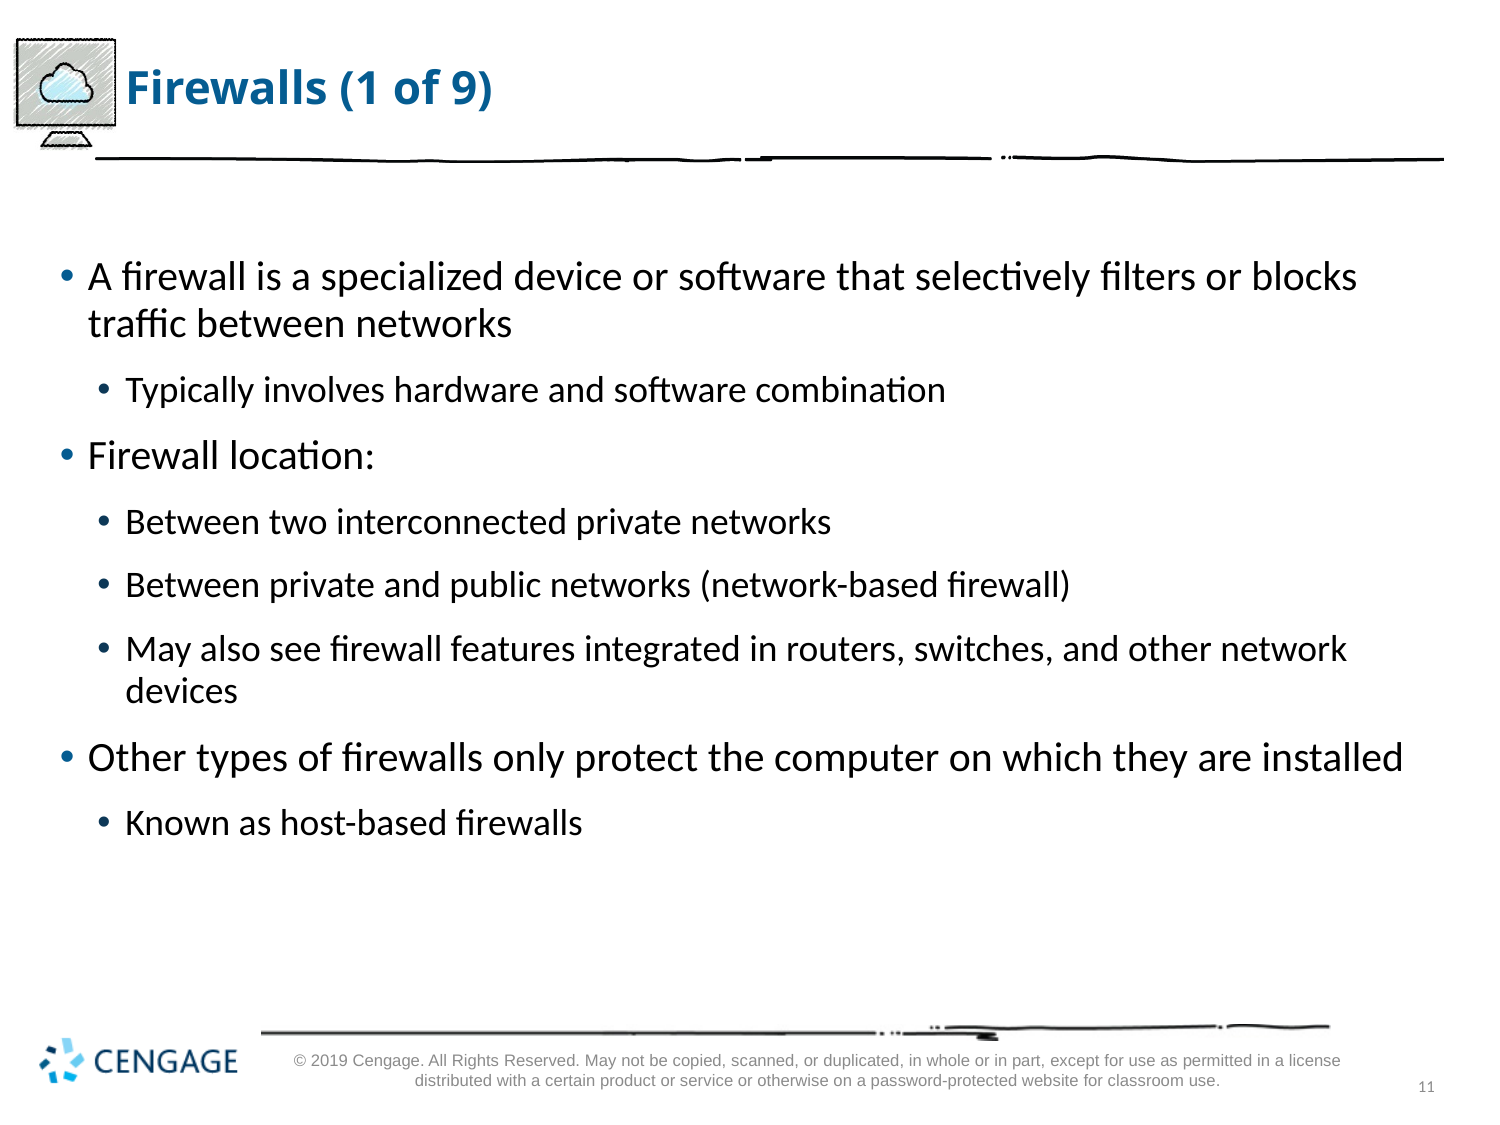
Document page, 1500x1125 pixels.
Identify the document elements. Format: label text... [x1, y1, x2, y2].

title Firewalls (1 of 9) [125, 66, 1442, 116]
picture [261, 1024, 1331, 1041]
list A firewall is a specialized device or software that selectively filters or blocks traffic between networks Typically involves hardware and software combination Firewall location: Between two interconnected private networks Between private and public networks (network-based firewall) May also see firewall features integrated in routers, switches, and other network devices Other types of firewalls only protect the computer on which they are installed Known as host-based firewalls [59, 252, 1441, 851]
footer © 2019 Cengage. All Rights Reserved. May not be copied, scanned, or duplicated, in whole or in part, except for use as permitted in a license distributed with a certain product or service or otherwise on a password-protected website for classroom use. [262, 1050, 1375, 1091]
picture [13, 36, 117, 151]
picture [19, 1024, 250, 1096]
picture [95, 155, 1444, 163]
